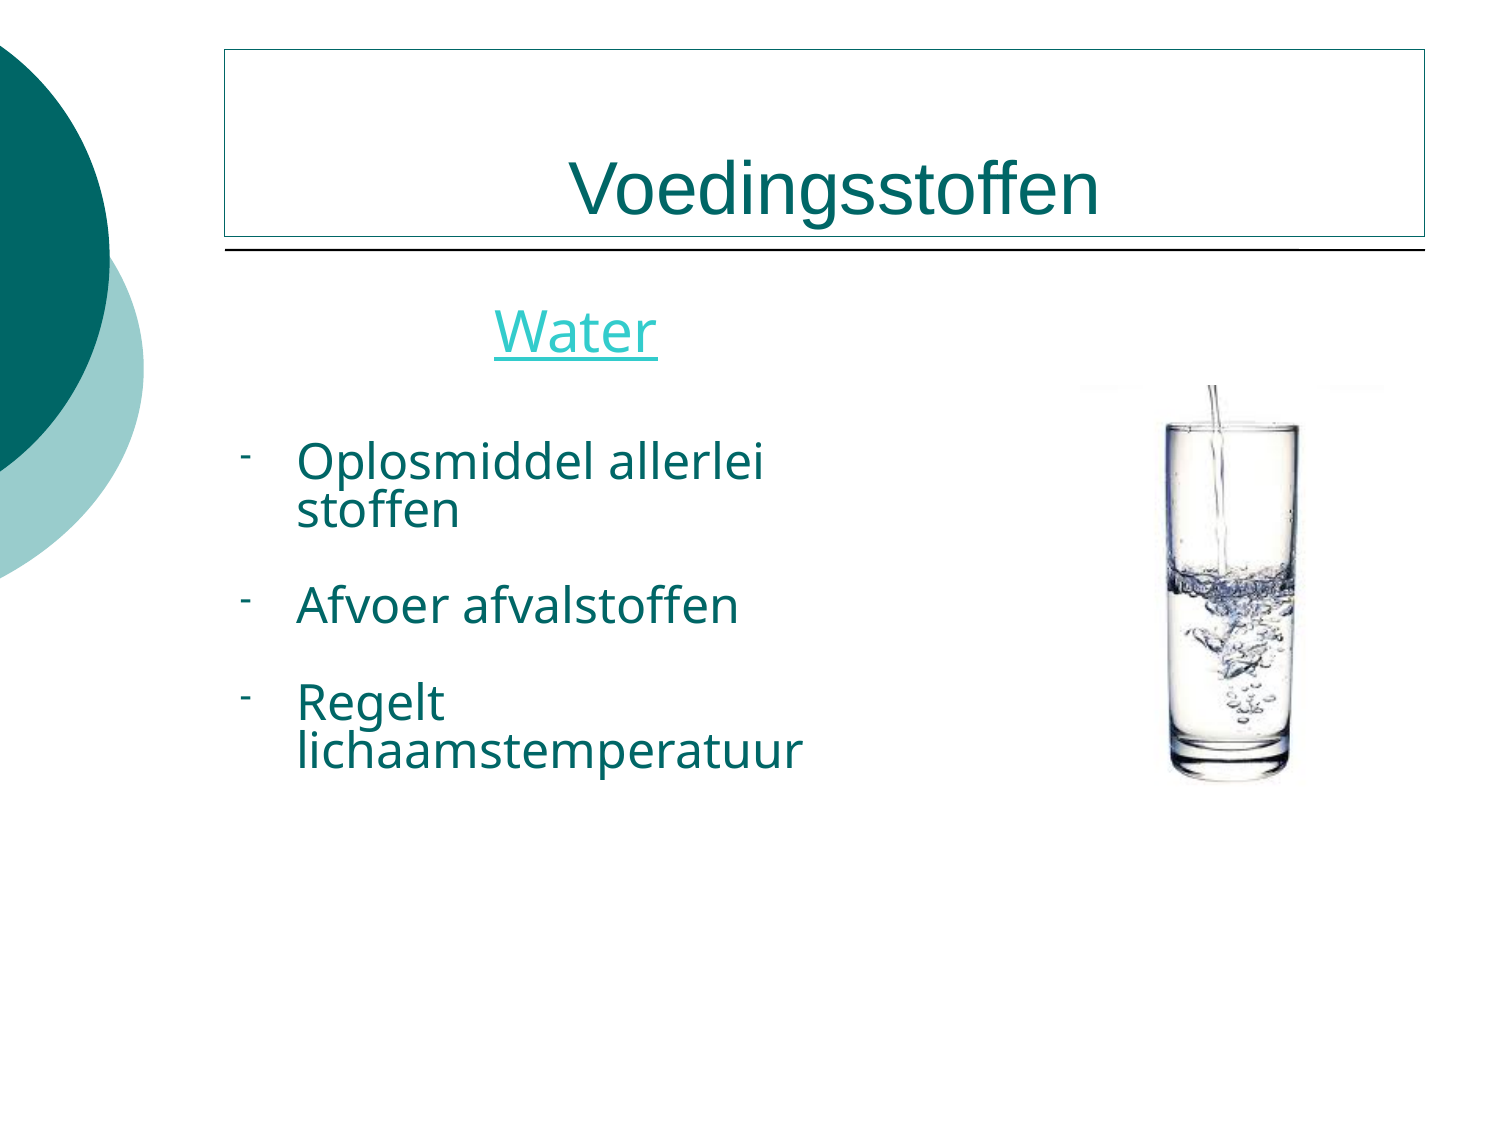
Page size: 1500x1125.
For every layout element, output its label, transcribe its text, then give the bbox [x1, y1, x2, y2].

picture [1080, 385, 1384, 791]
list Water Oplosmiddel allerlei stoffen Afvoer afvalstoffen Regelt lichaamstemperatuur [224, 299, 928, 975]
title Voedingsstoffen [224, 49, 1425, 237]
